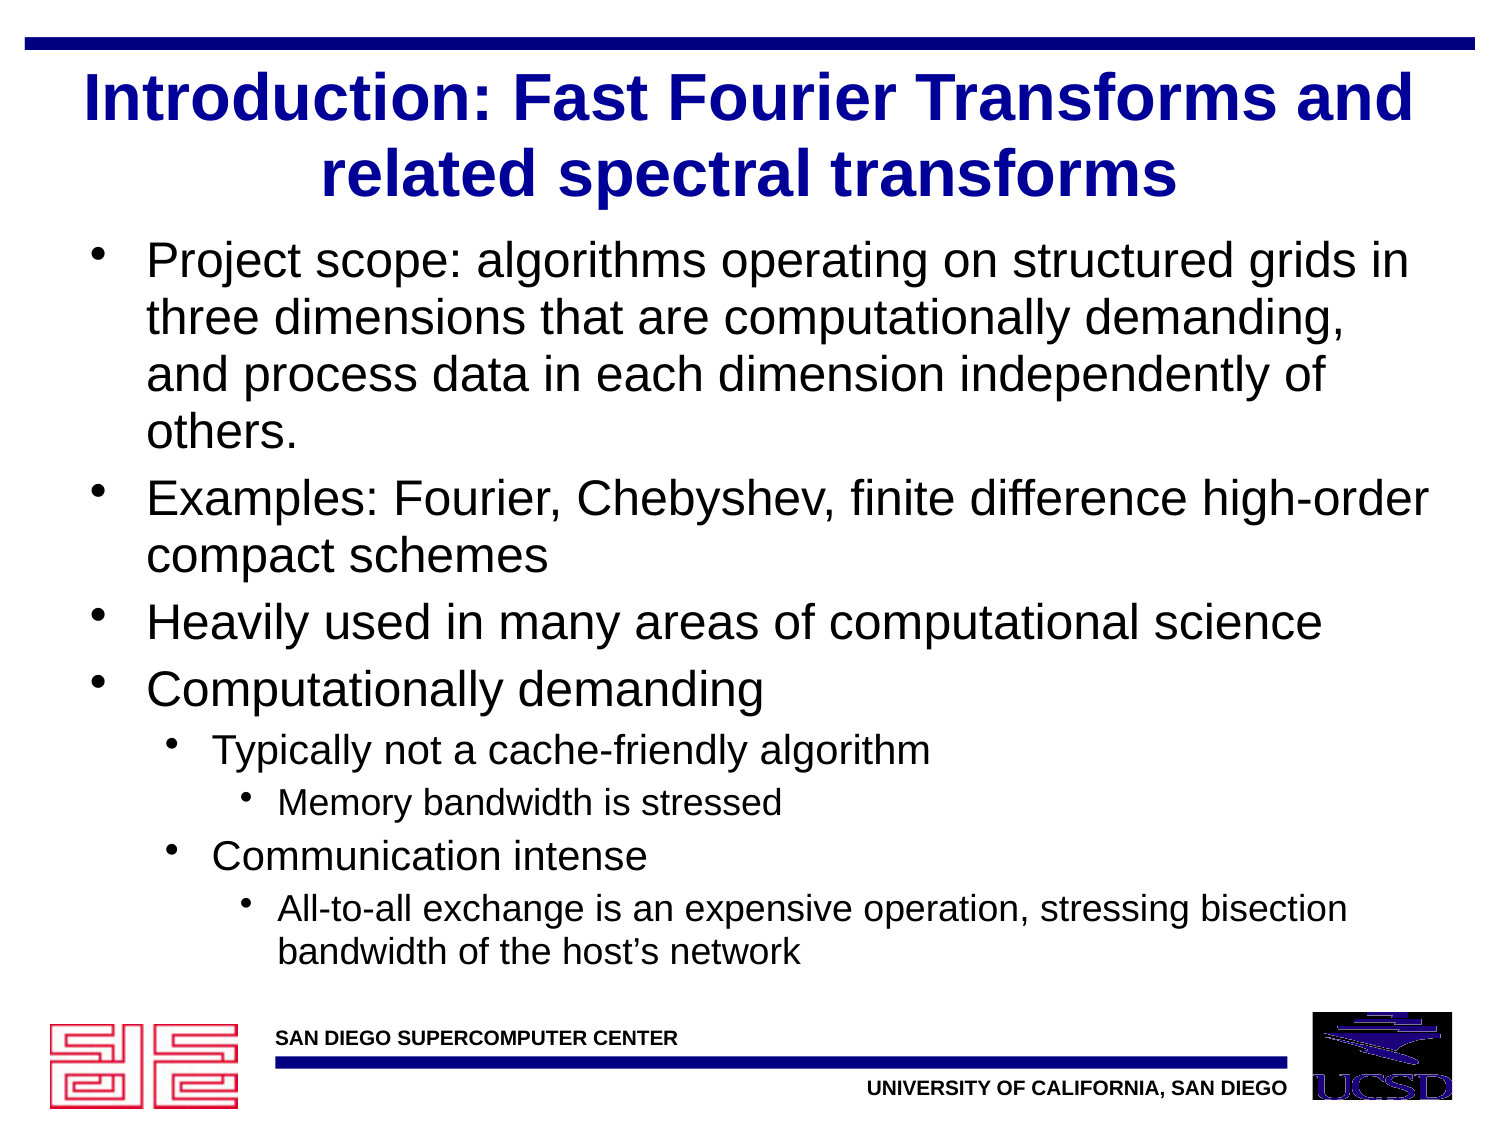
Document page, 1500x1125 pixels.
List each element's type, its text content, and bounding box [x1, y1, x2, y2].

list Project scope: algorithms operating on structured grids in three dimensions that are computationally demanding, and process data in each dimension independently of others. Examples: Fourier, Chebyshev, finite difference high-order compact schemes Heavily used in many areas of computational science Computationally demanding Typically not a cache-friendly algorithm Memory bandwidth is stressed Communication intense All-to-all exchange is an expensive operation, stressing bisection bandwidth of the host’s network [74, 224, 1451, 1101]
picture [50, 1024, 238, 1109]
title Introduction: Fast Fourier Transforms and related spectral transforms [24, 49, 1476, 222]
